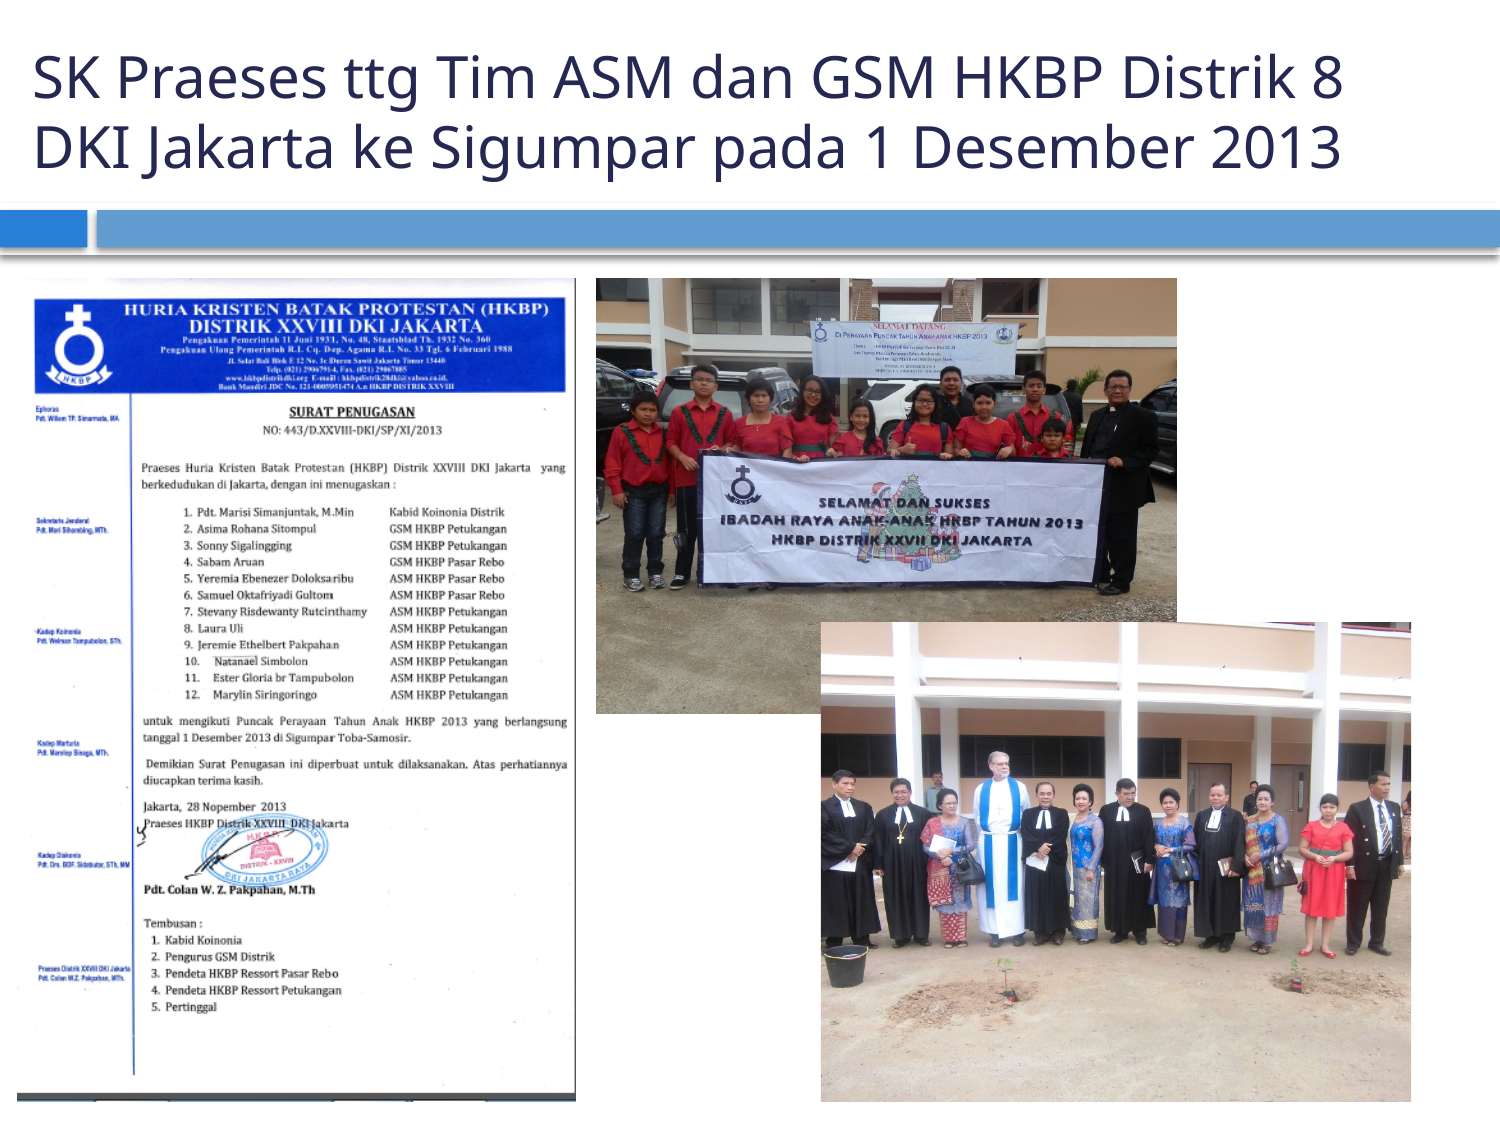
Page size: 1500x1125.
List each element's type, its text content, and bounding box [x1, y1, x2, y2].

picture [17, 278, 576, 1103]
picture [596, 278, 1412, 1103]
title SK Praeses ttg Tim ASM dan GSM HKBP Distrik 8 DKI Jakarta ke Sigumpar pada 1 Desember 2013 [17, 7, 1438, 214]
